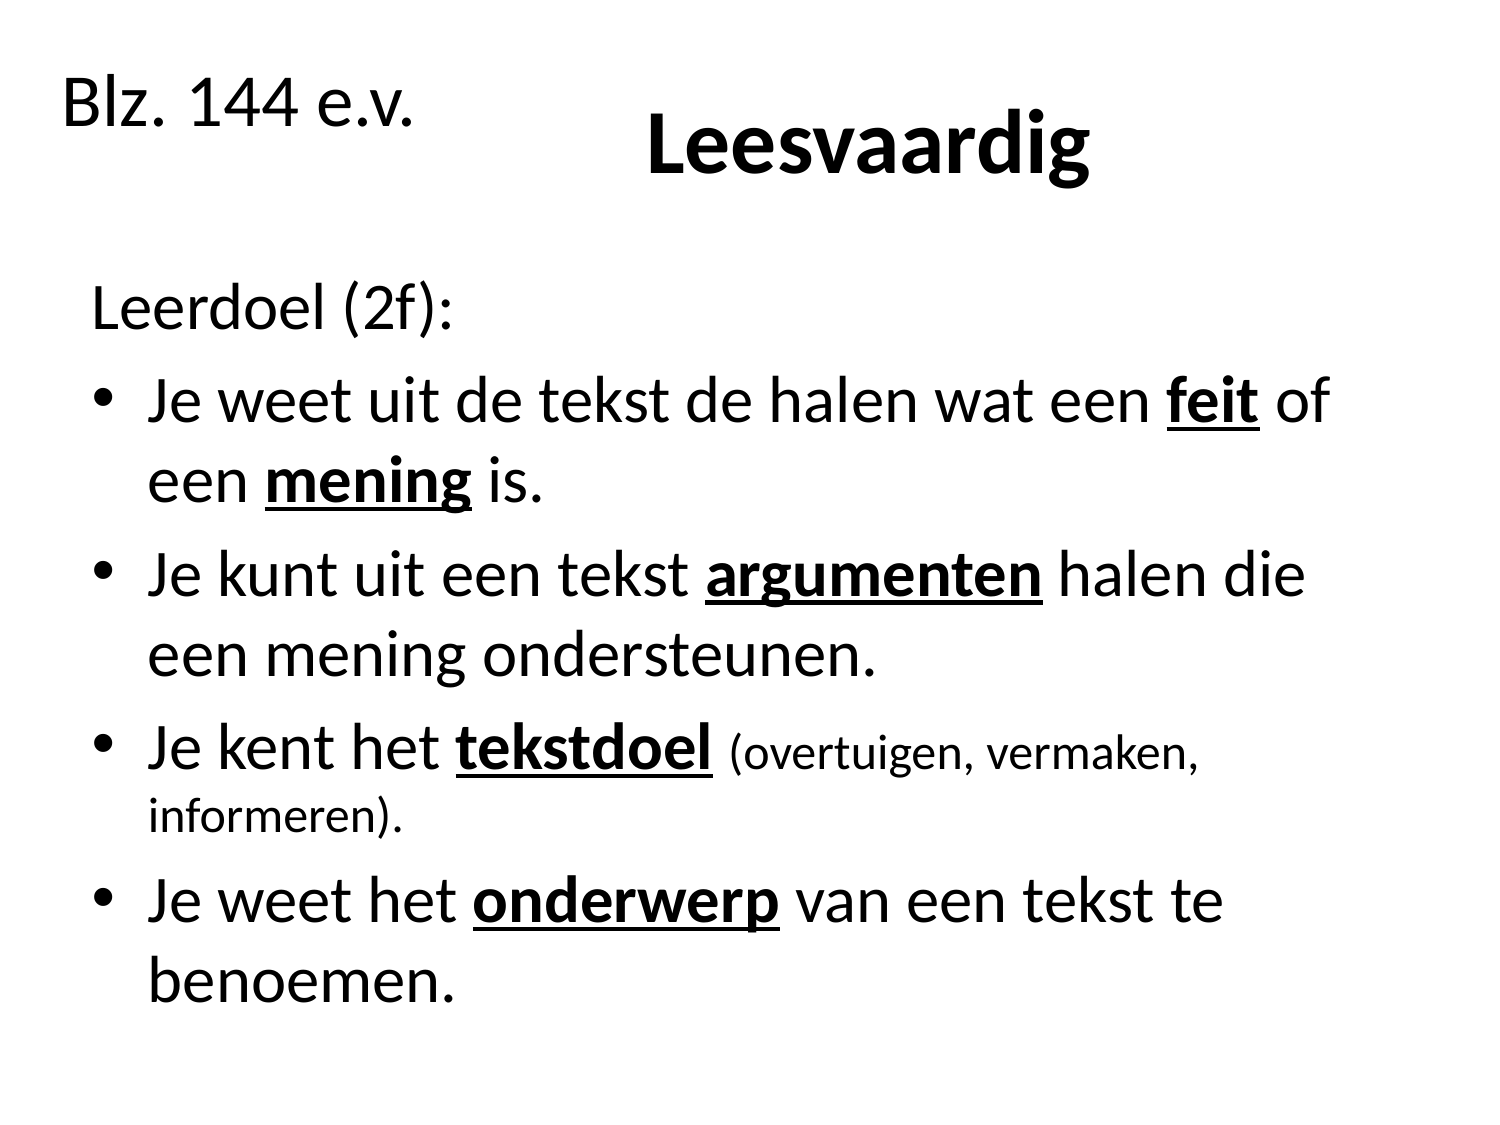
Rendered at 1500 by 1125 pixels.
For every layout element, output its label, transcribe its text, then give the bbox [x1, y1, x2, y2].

text_box Blz. 144 e.v. [0, 2, 479, 191]
title Leesvaardig [371, 42, 1366, 231]
list Leerdoel (2f): Je weet uit de tekst de halen wat een feit of een mening is. Je kunt uit een tekst argumenten halen die een mening ondersteunen. Je kent het tekstdoel (overtuigen, vermaken, informeren). Je weet het onderwerp van een tekst te benoemen. [76, 255, 1427, 898]
